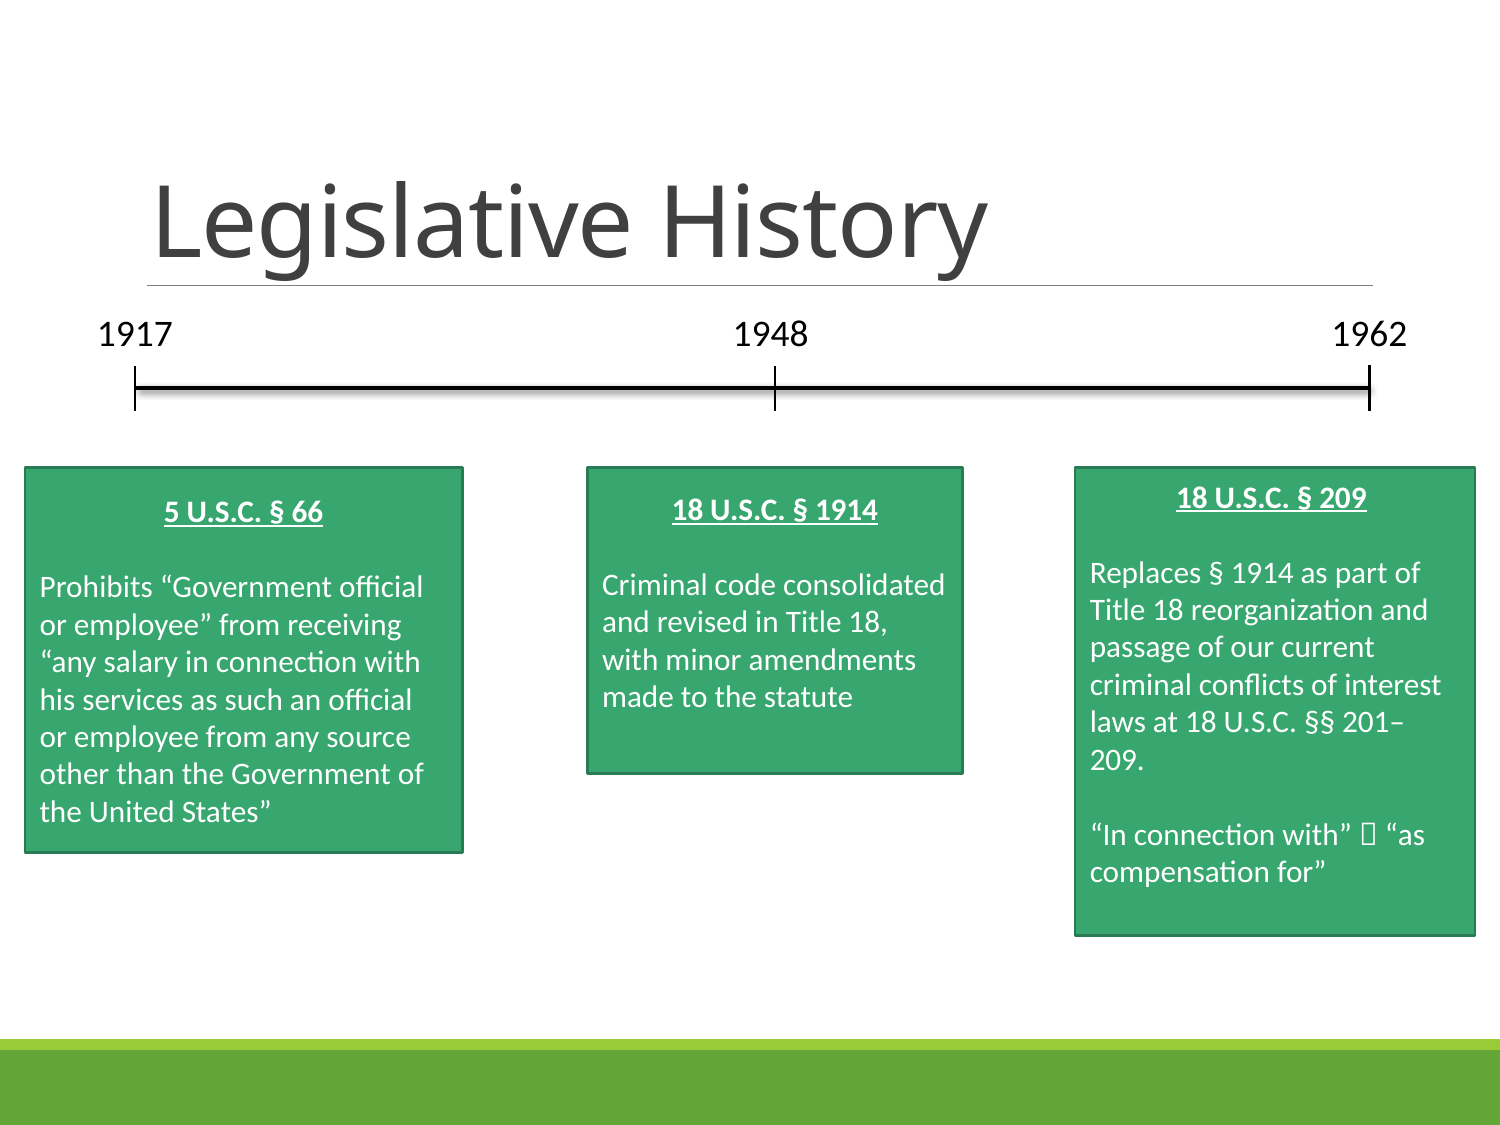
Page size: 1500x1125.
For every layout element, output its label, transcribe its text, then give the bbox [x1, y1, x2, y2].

title Legislative History [135, 47, 1373, 285]
text_box 1948 [717, 302, 833, 362]
text_box 18 U.S.C. § 1914 Criminal code consolidated and revised in Title 18, with minor amendments made to the statute [586, 466, 964, 775]
text_box 1917 [82, 302, 188, 362]
text_box 1962 [1316, 302, 1423, 362]
text_box 5 U.S.C. § 66 Prohibits “Government official or employee” from receiving “any salary in connection with his services as such an official or employee from any source other than the Government of the United States” [24, 466, 464, 854]
text_box 18 U.S.C. § 209 Replaces § 1914 as part of Title 18 reorganization and passage of our current criminal conflicts of interest laws at 18 U.S.C. §§ 201–209. “In connection with”  “as compensation for” [1074, 466, 1476, 937]
